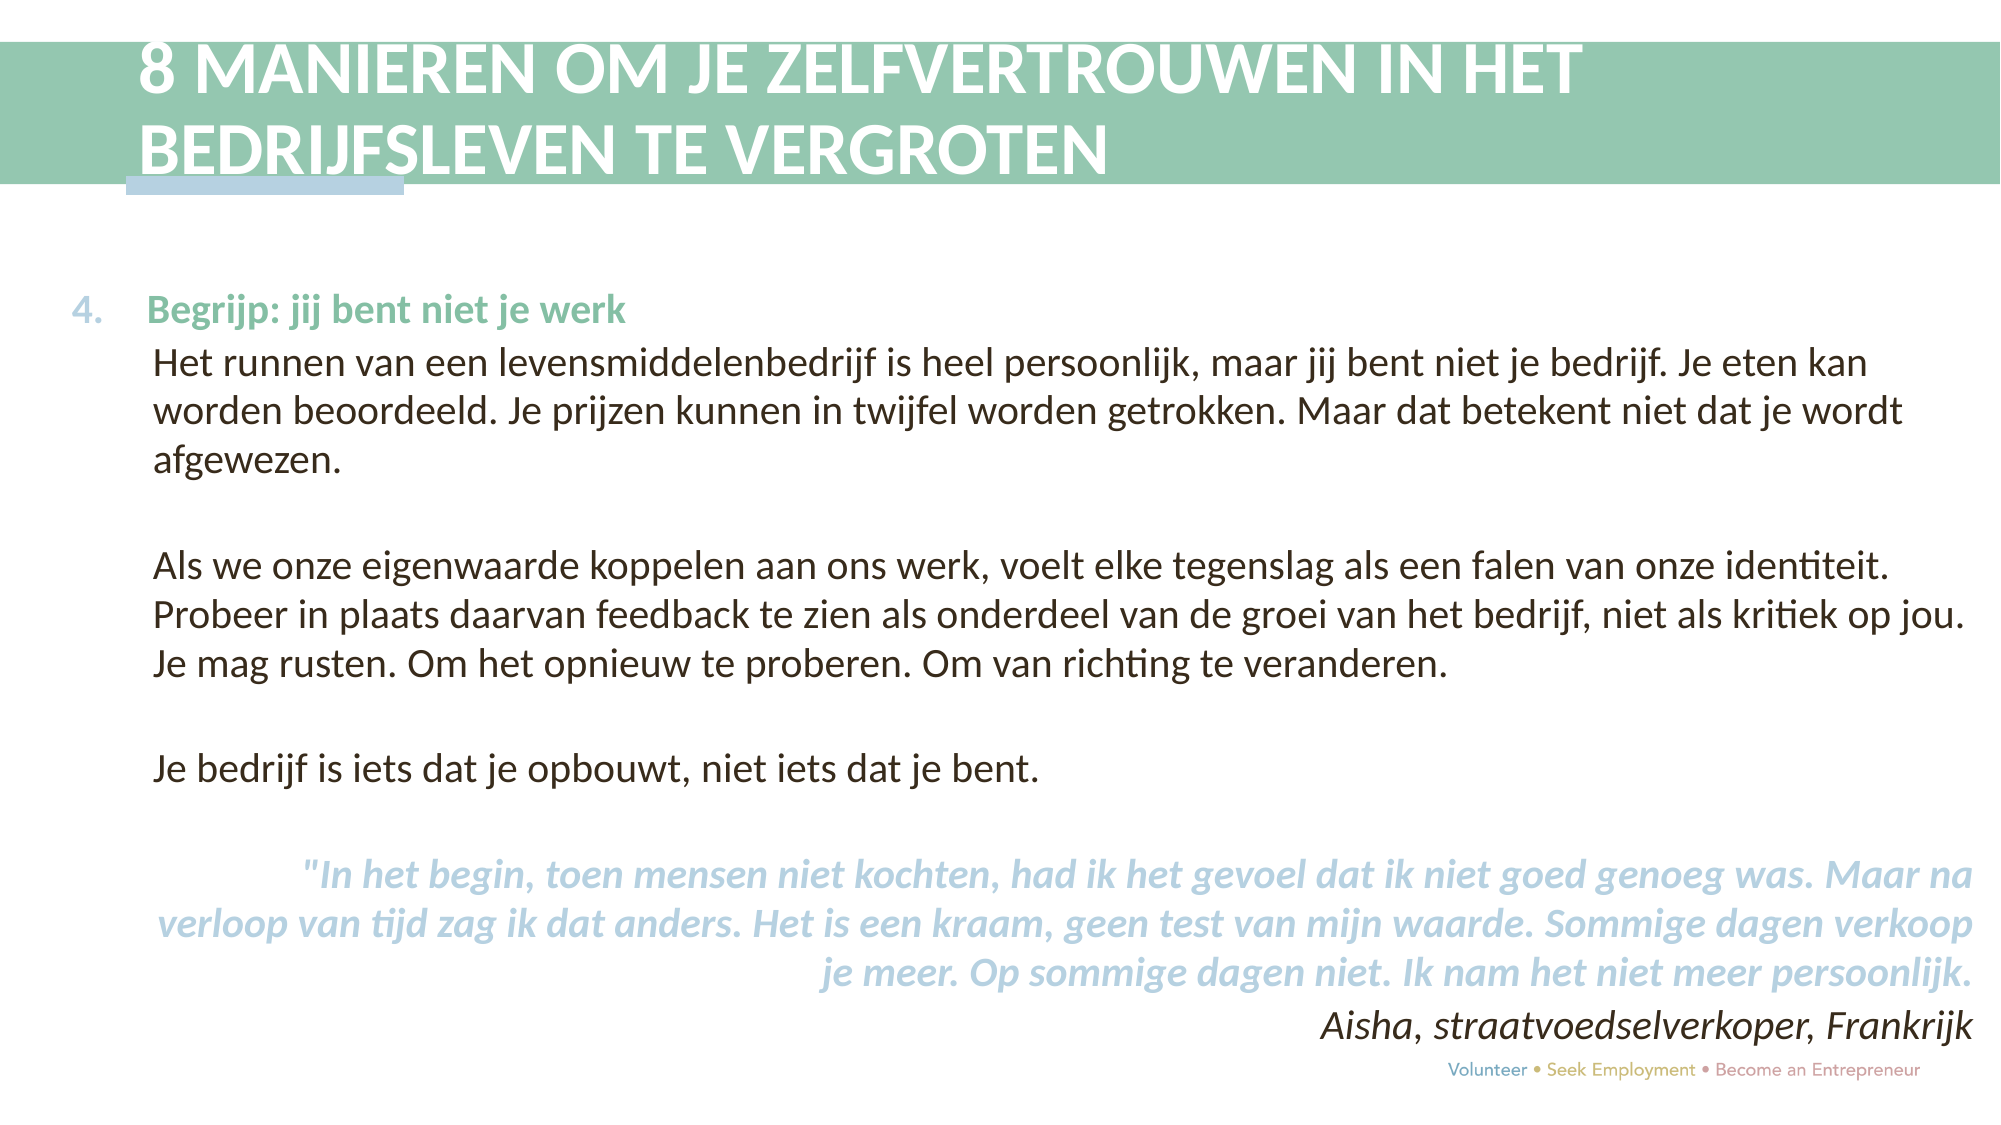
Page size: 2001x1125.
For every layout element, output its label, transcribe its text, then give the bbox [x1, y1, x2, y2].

list Begrijp: jij bent niet je werk Het runnen van een levensmiddelenbedrijf is heel persoonlijk, maar jij bent niet je bedrijf. Je eten kan worden beoordeeld. Je prijzen kunnen in twijfel worden getrokken. Maar dat betekent niet dat je wordt afgewezen. Als we onze eigenwaarde koppelen aan ons werk, voelt elke tegenslag als een falen van onze identiteit. Probeer in plaats daarvan feedback te zien als onderdeel van de groei van het bedrijf, niet als kritiek op jou. Je mag rusten. Om het opnieuw te proberen. Om van richting te veranderen. Je bedrijf is iets dat je opbouwt, niet iets dat je bent. "In het begin, toen mensen niet kochten, had ik het gevoel dat ik niet goed genoeg was. Maar na verloop van tijd zag ik dat anders. Het is een kraam, geen test van mijn waarde. Sommige dagen verkoop je meer. Op sommige dagen niet. Ik nam het niet meer persoonlijk. Aisha, straatvoedselverkoper, Frankrijk [56, 222, 1990, 969]
list 8 MANIEREN OM JE ZELFVERTROUWEN IN HET BEDRIJFSLEVEN TE VERGROTEN [123, 51, 1913, 170]
picture [1418, 1046, 1971, 1103]
